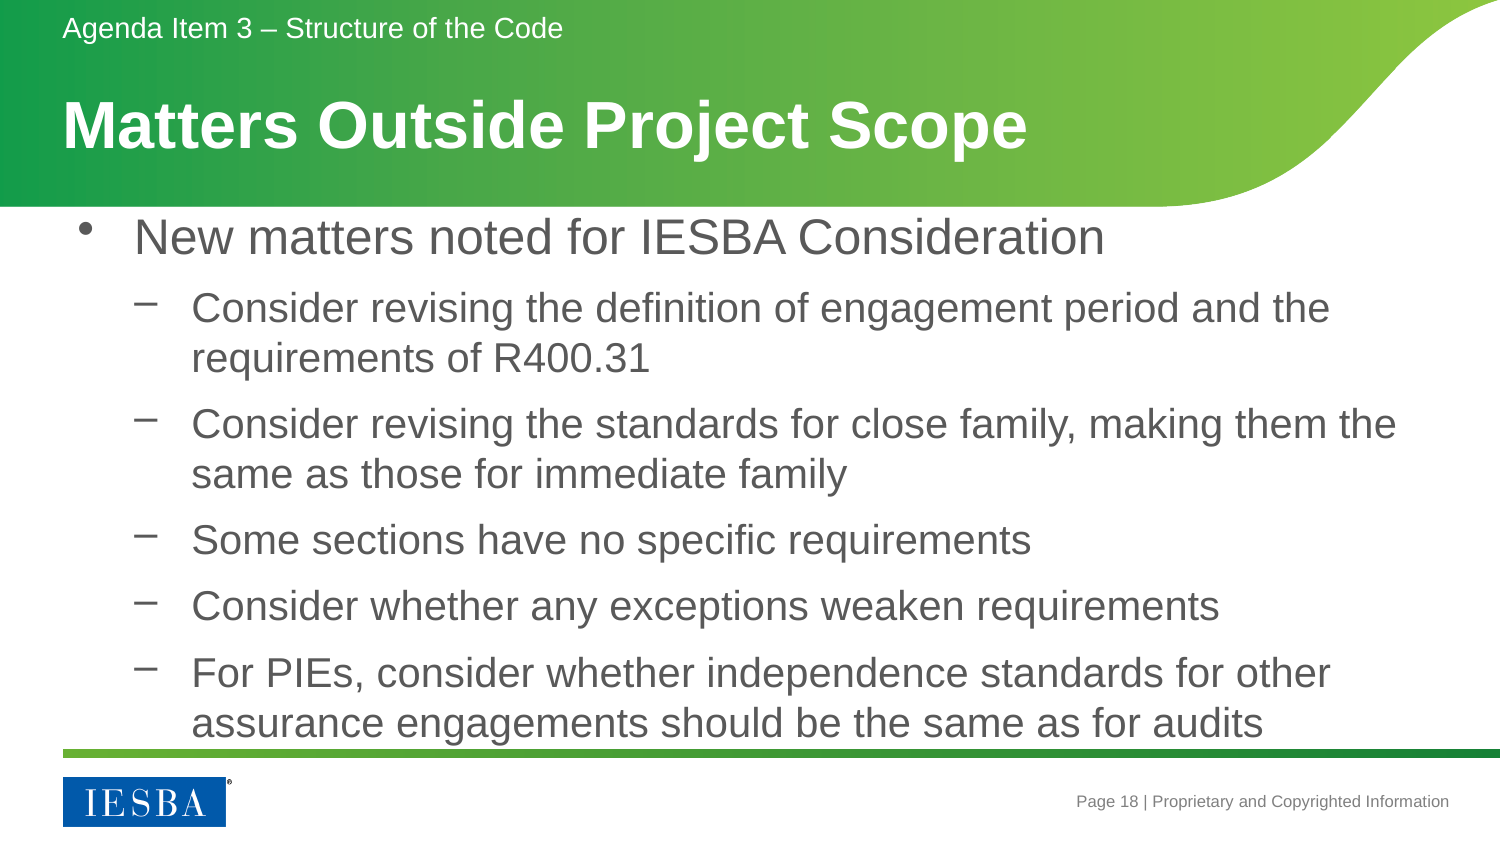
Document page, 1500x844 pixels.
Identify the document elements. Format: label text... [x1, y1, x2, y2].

picture [0, 0, 1500, 207]
title Matters Outside Project Scope [62, 59, 1338, 185]
list New matters noted for IESBA Consideration Consider revising the definition of engagement period and the requirements of R400.31 Consider revising the standards for close family, making them the same as those for immediate family Some sections have no specific requirements Consider whether any exceptions weaken requirements For PIEs, consider whether independence standards for other assurance engagements should be the same as for audits [62, 196, 1488, 724]
picture [63, 777, 232, 827]
subtitle Agenda Item 3 – Structure of the Code [62, 9, 825, 47]
